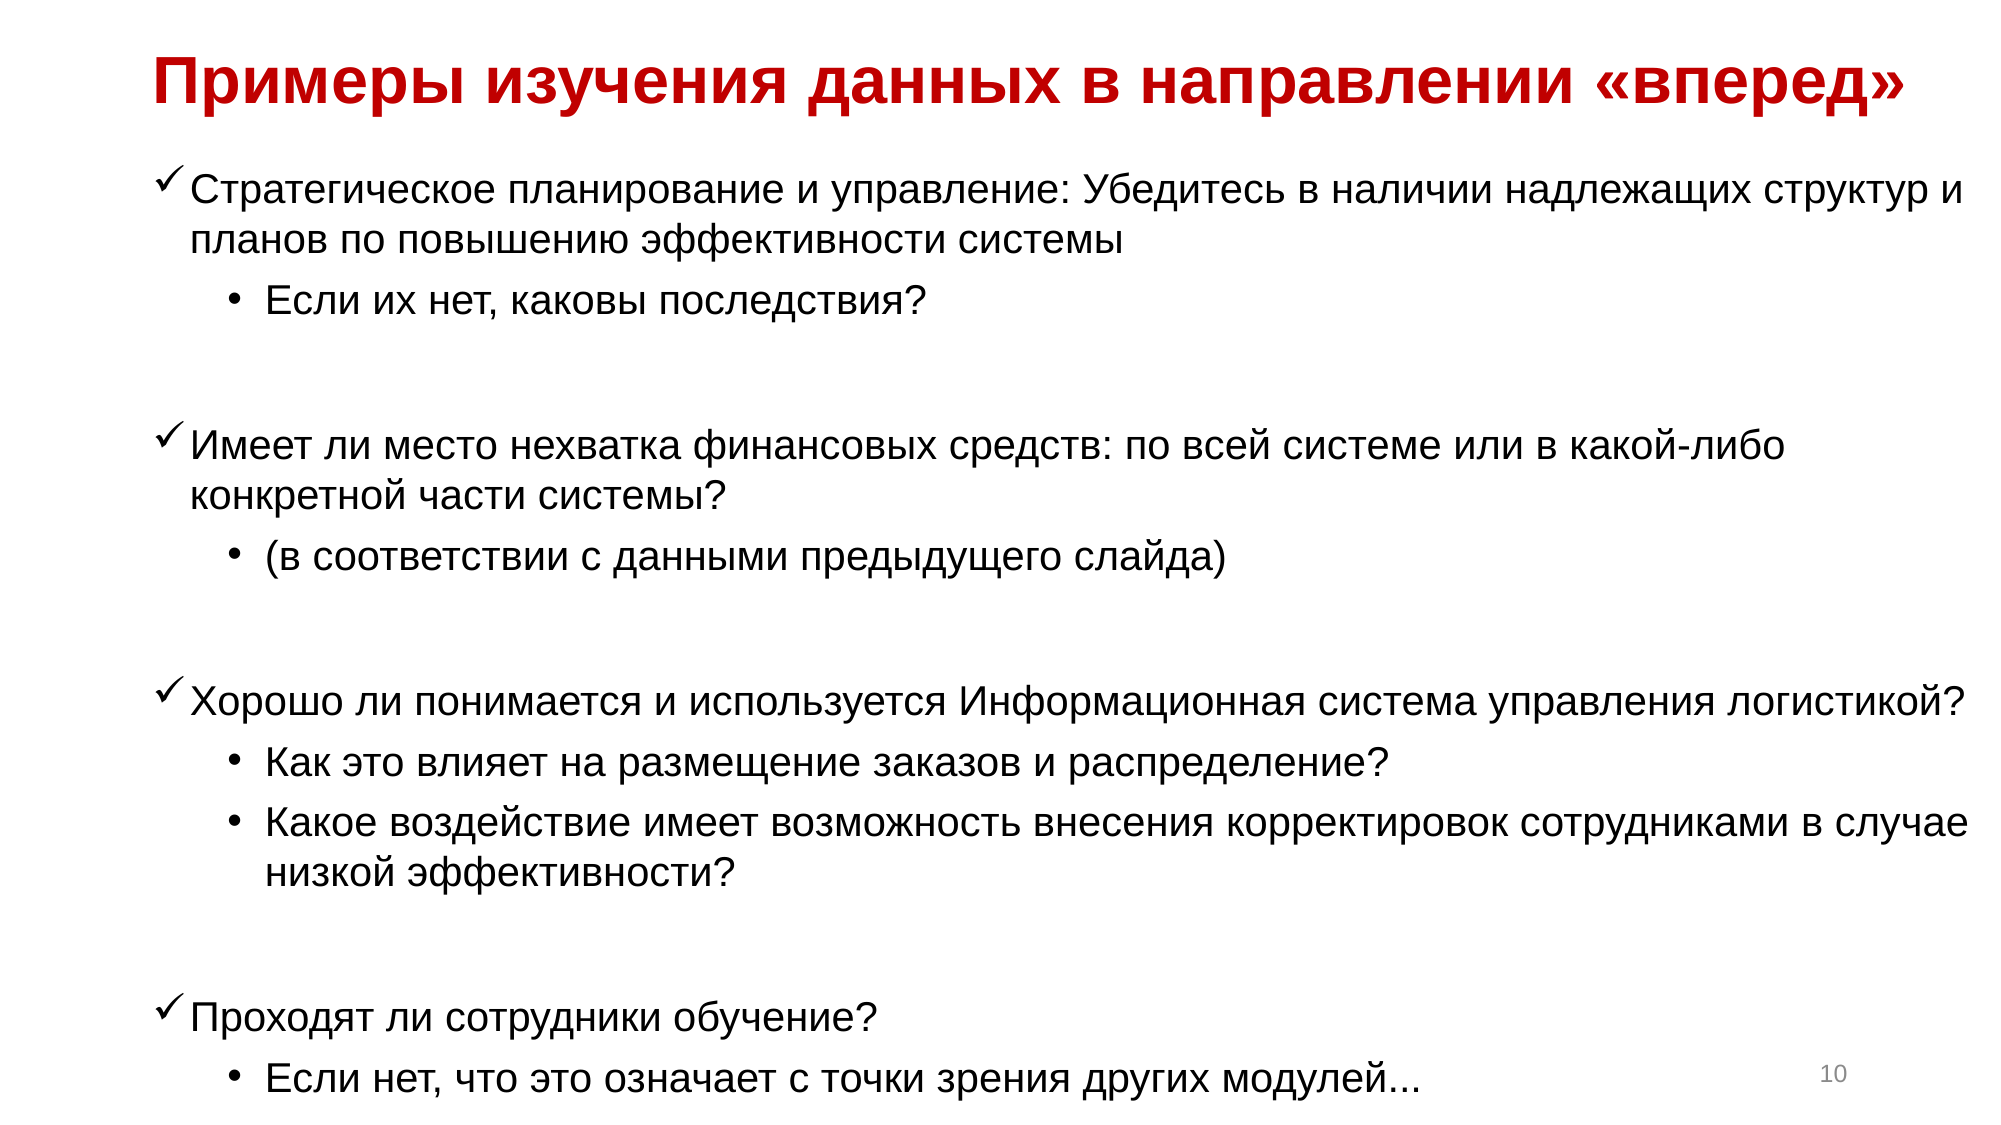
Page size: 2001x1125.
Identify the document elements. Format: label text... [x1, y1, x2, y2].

title Примеры изучения данных в направлении «вперед» [137, 0, 2000, 154]
slide_number 10 [1412, 1042, 1863, 1103]
list Стратегическое планирование и управление: Убедитесь в наличии надлежащих структур и планов по повышению эффективности системы Если их нет, каковы последствия? Имеет ли место нехватка финансовых средств: по всей системе или в какой-либо конкретной части системы? (в соответствии с данными предыдущего слайда) Хорошо ли понимается и используется Информационная система управления логистикой? Как это влияет на размещение заказов и распределение? Какое воздействие имеет возможность внесения корректировок сотрудниками в случае низкой эффективности? Проходят ли сотрудники обучение? Если нет, что это означает с точки зрения других модулей... [137, 154, 2000, 1106]
